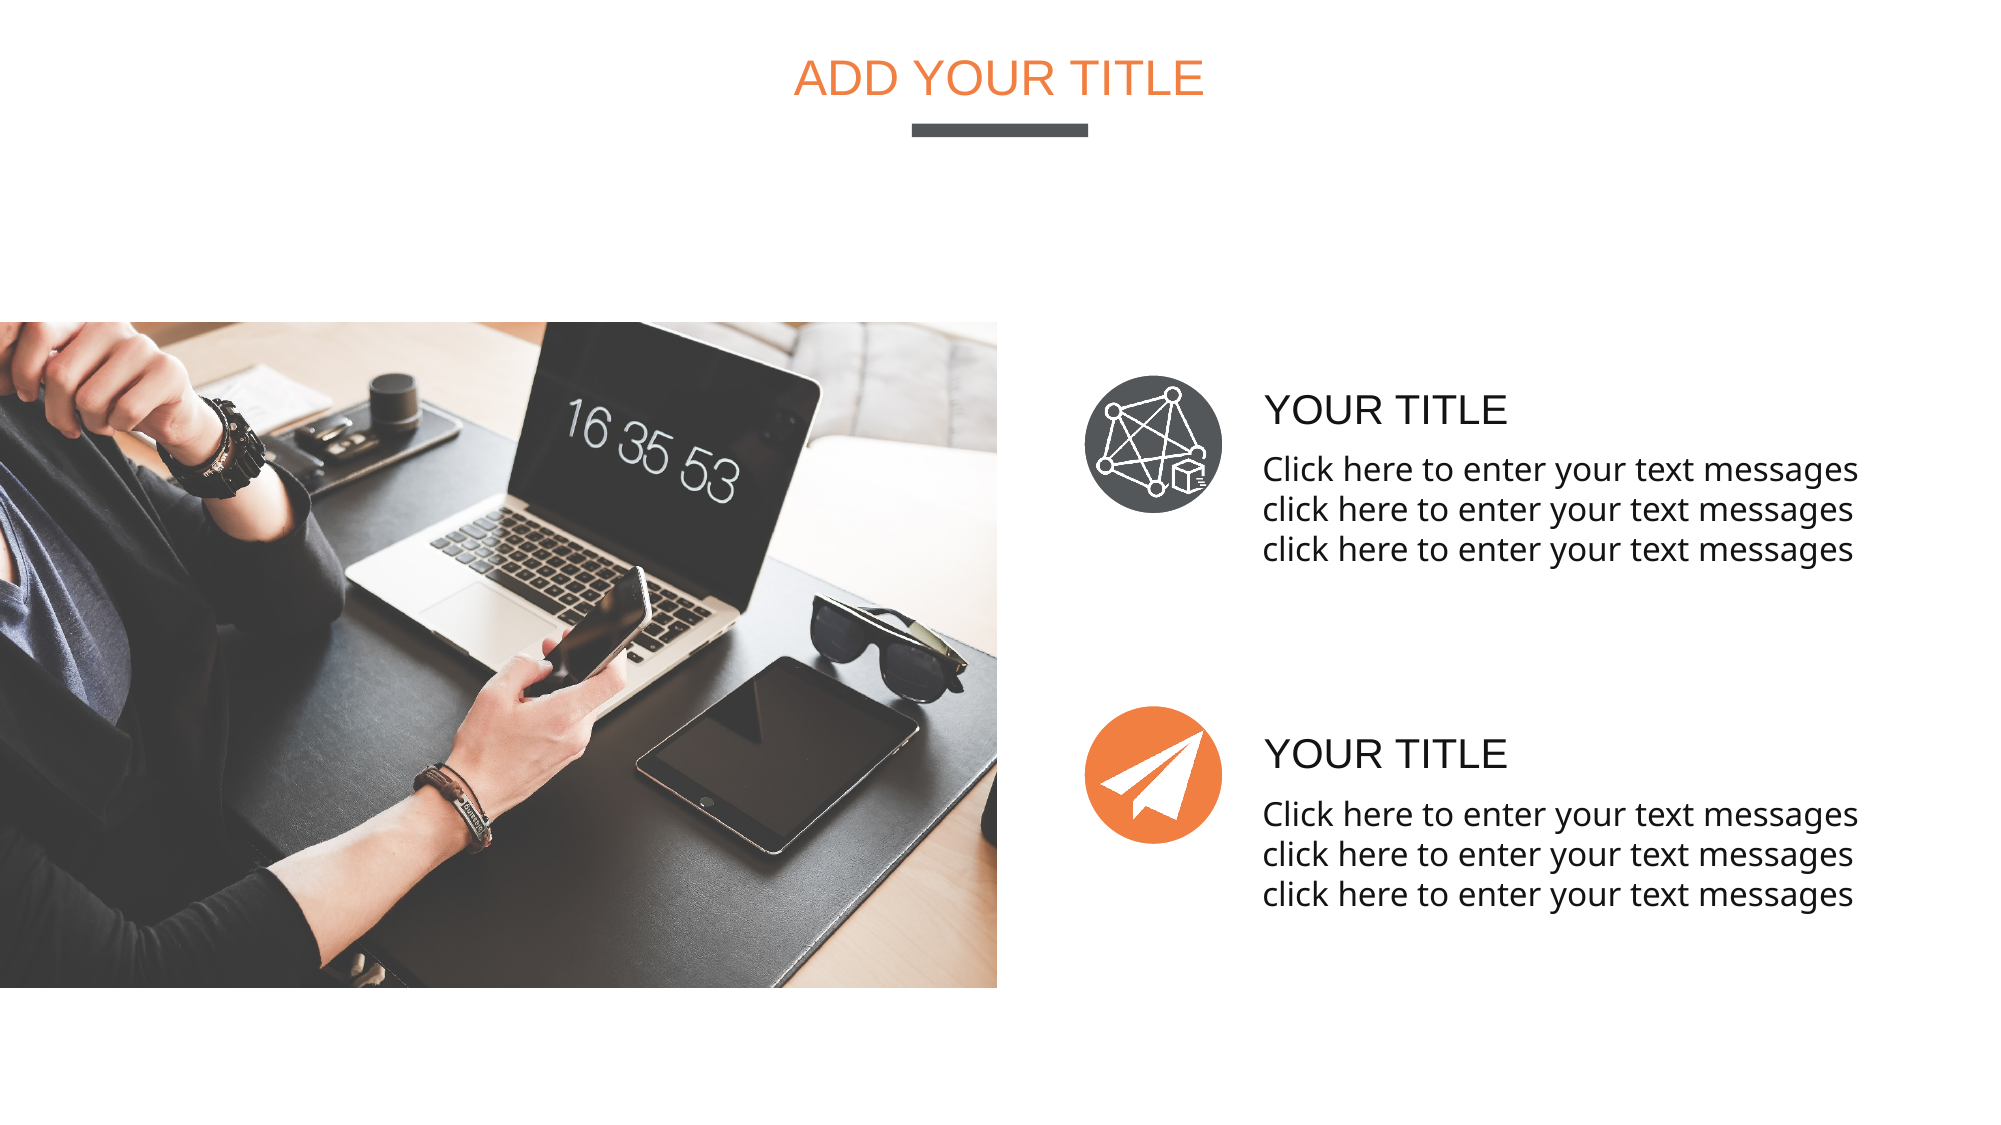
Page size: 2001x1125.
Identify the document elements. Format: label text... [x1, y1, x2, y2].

text_box Click here to enter your text messages click here to enter your text messages click here to enter your text messages [1247, 441, 1898, 576]
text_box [1082, 703, 1225, 847]
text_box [1082, 373, 1225, 516]
picture [0, 322, 997, 988]
text_box [910, 121, 1090, 139]
text_box ADD YOUR TITLE [779, 37, 1221, 113]
text_box YOUR TITLE [1248, 375, 1524, 441]
text_box YOUR TITLE [1248, 719, 1524, 785]
text_box Click here to enter your text messages click here to enter your text messages click here to enter your text messages [1247, 785, 1898, 921]
